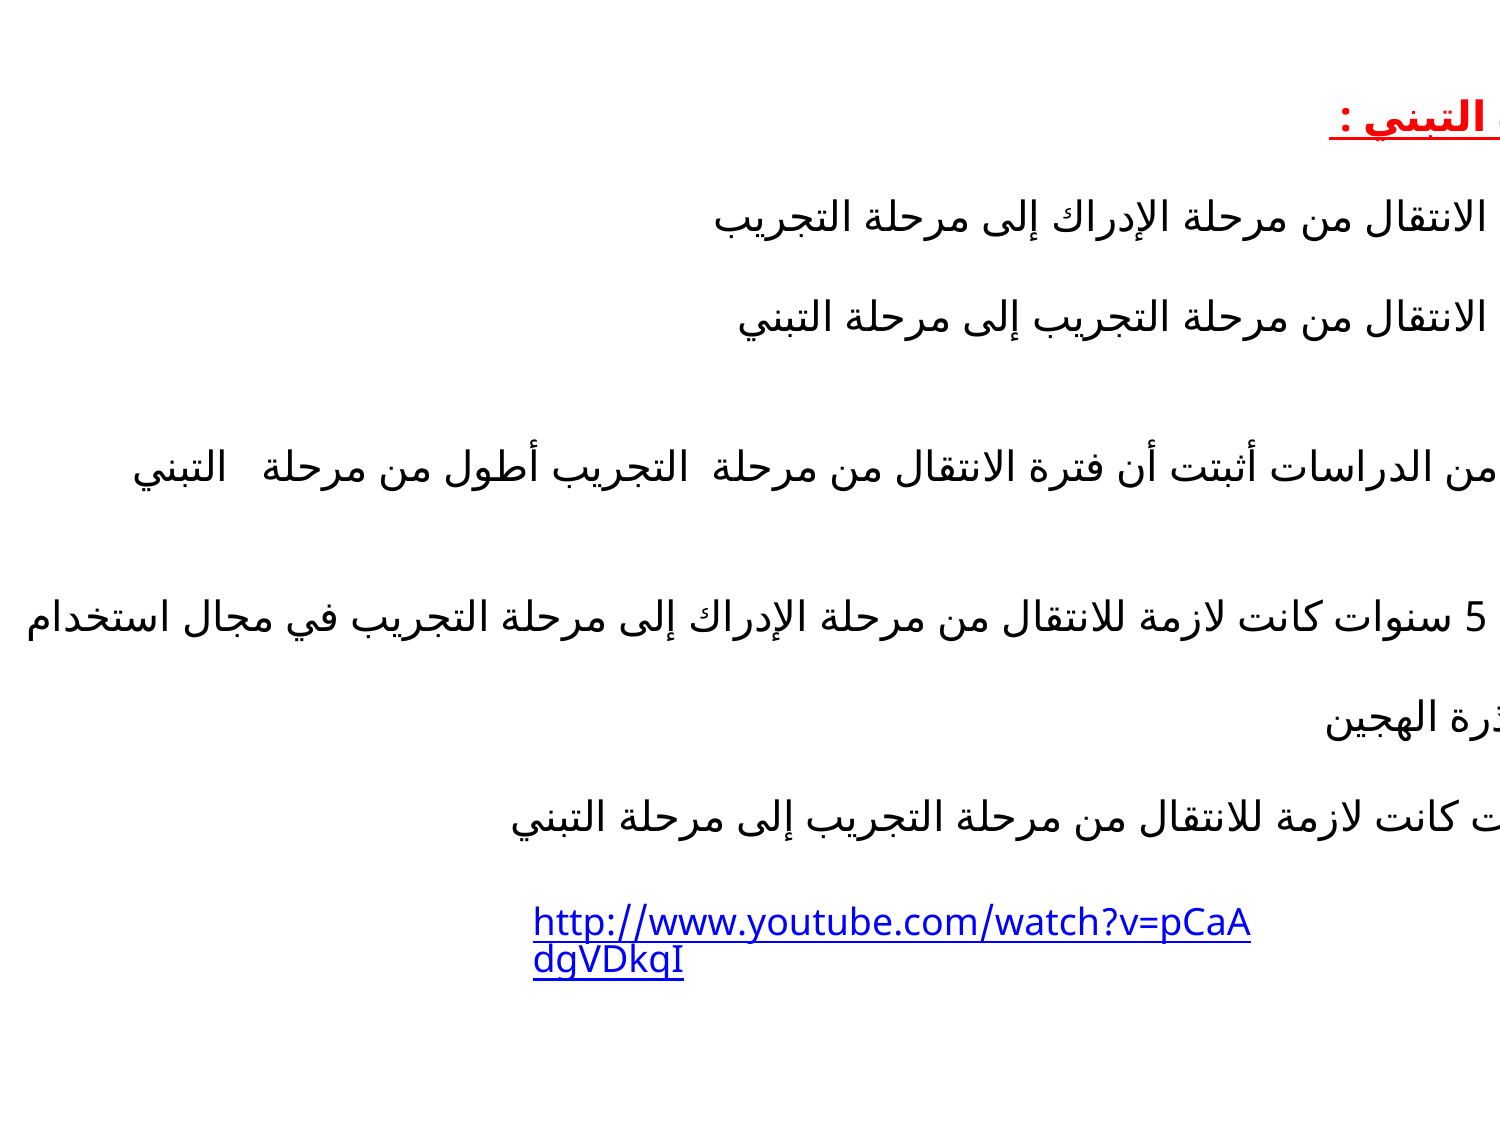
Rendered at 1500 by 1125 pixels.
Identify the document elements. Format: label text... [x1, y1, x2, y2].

text_box http://www.youtube.com/watch?v=pCaAdgVDkqI [667, 890, 1418, 1045]
text_box فترات التبني : 1- فترة الانتقال من مرحلة الإدراك إلى مرحلة التجريب 2- فترة الانتقال من مرحلة التجريب إلى مرحلة التبني العديد من الدراسات أثبتت أن فترة الانتقال من مرحلة التجريب أطول من مرحلة التبني مثال : 5 سنوات كانت لازمة للانتقال من مرحلة الإدراك إلى مرحلة التجريب في مجال استخدام بذرة الذرة الهجين 3 سنوات كانت لازمة للانتقال من مرحلة التجريب إلى مرحلة التبني [0, 82, 1500, 938]
